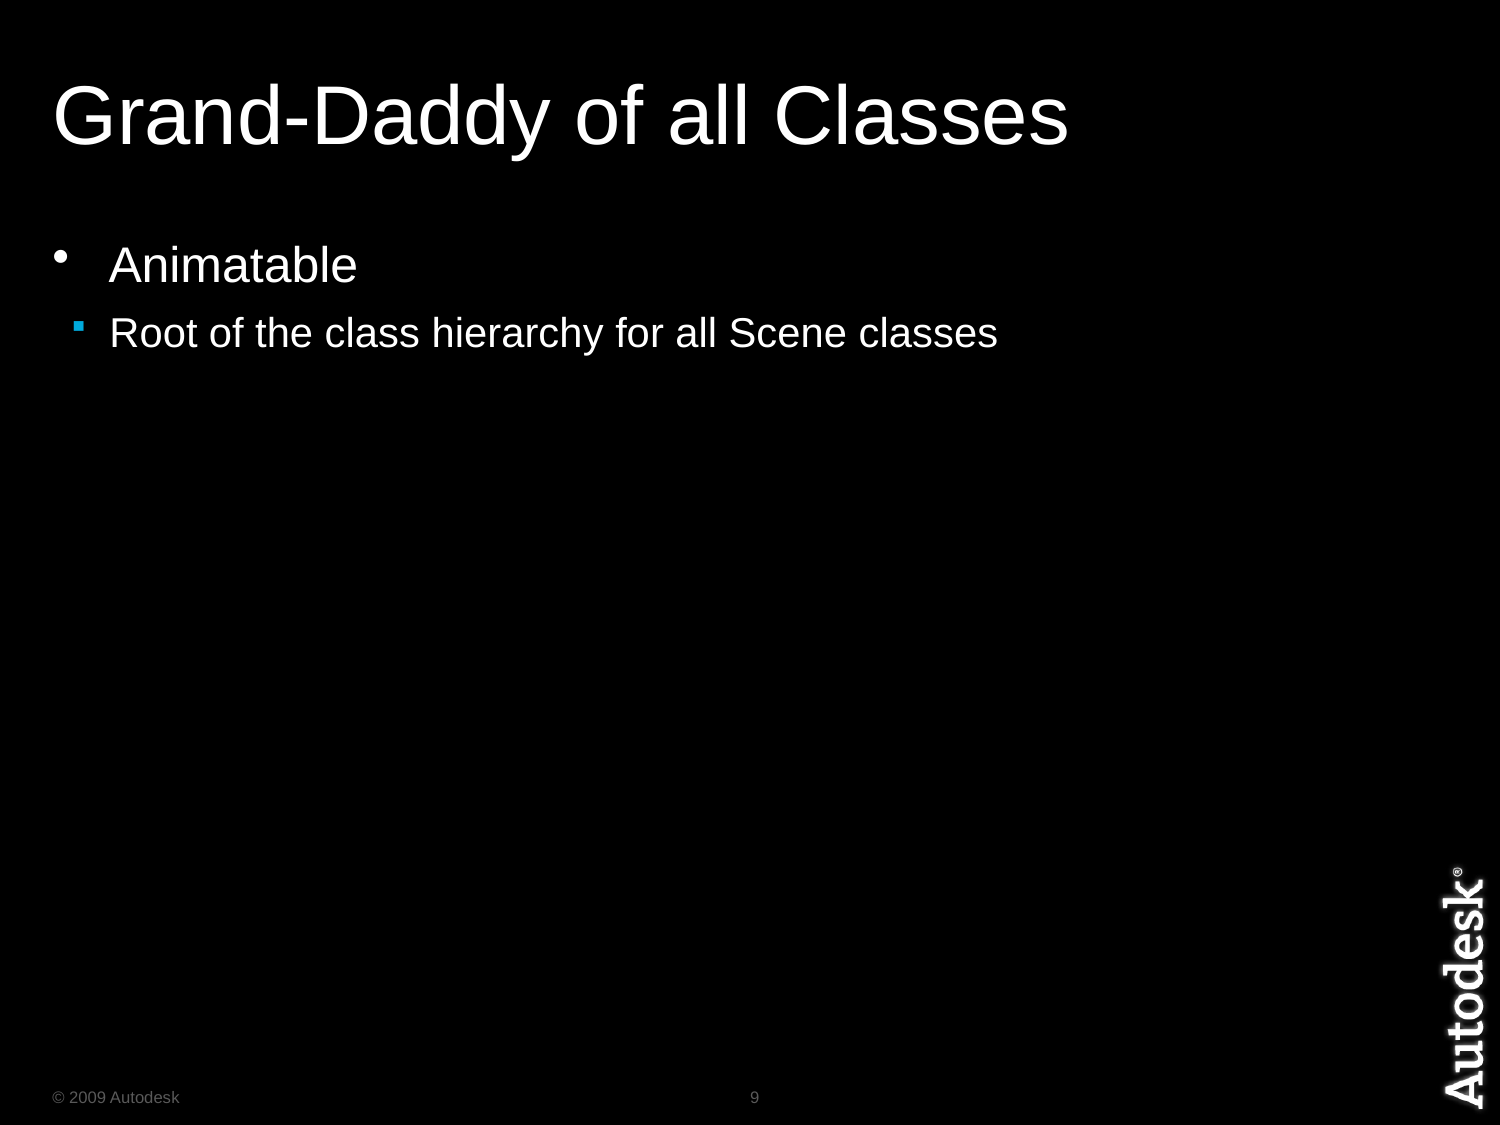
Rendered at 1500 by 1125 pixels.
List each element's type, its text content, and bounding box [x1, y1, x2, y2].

title Grand-Daddy of all Classes [52, 22, 1401, 211]
picture [1402, 0, 1500, 1125]
list Animatable Root of the class hierarchy for all Scene classes [52, 231, 1401, 1073]
